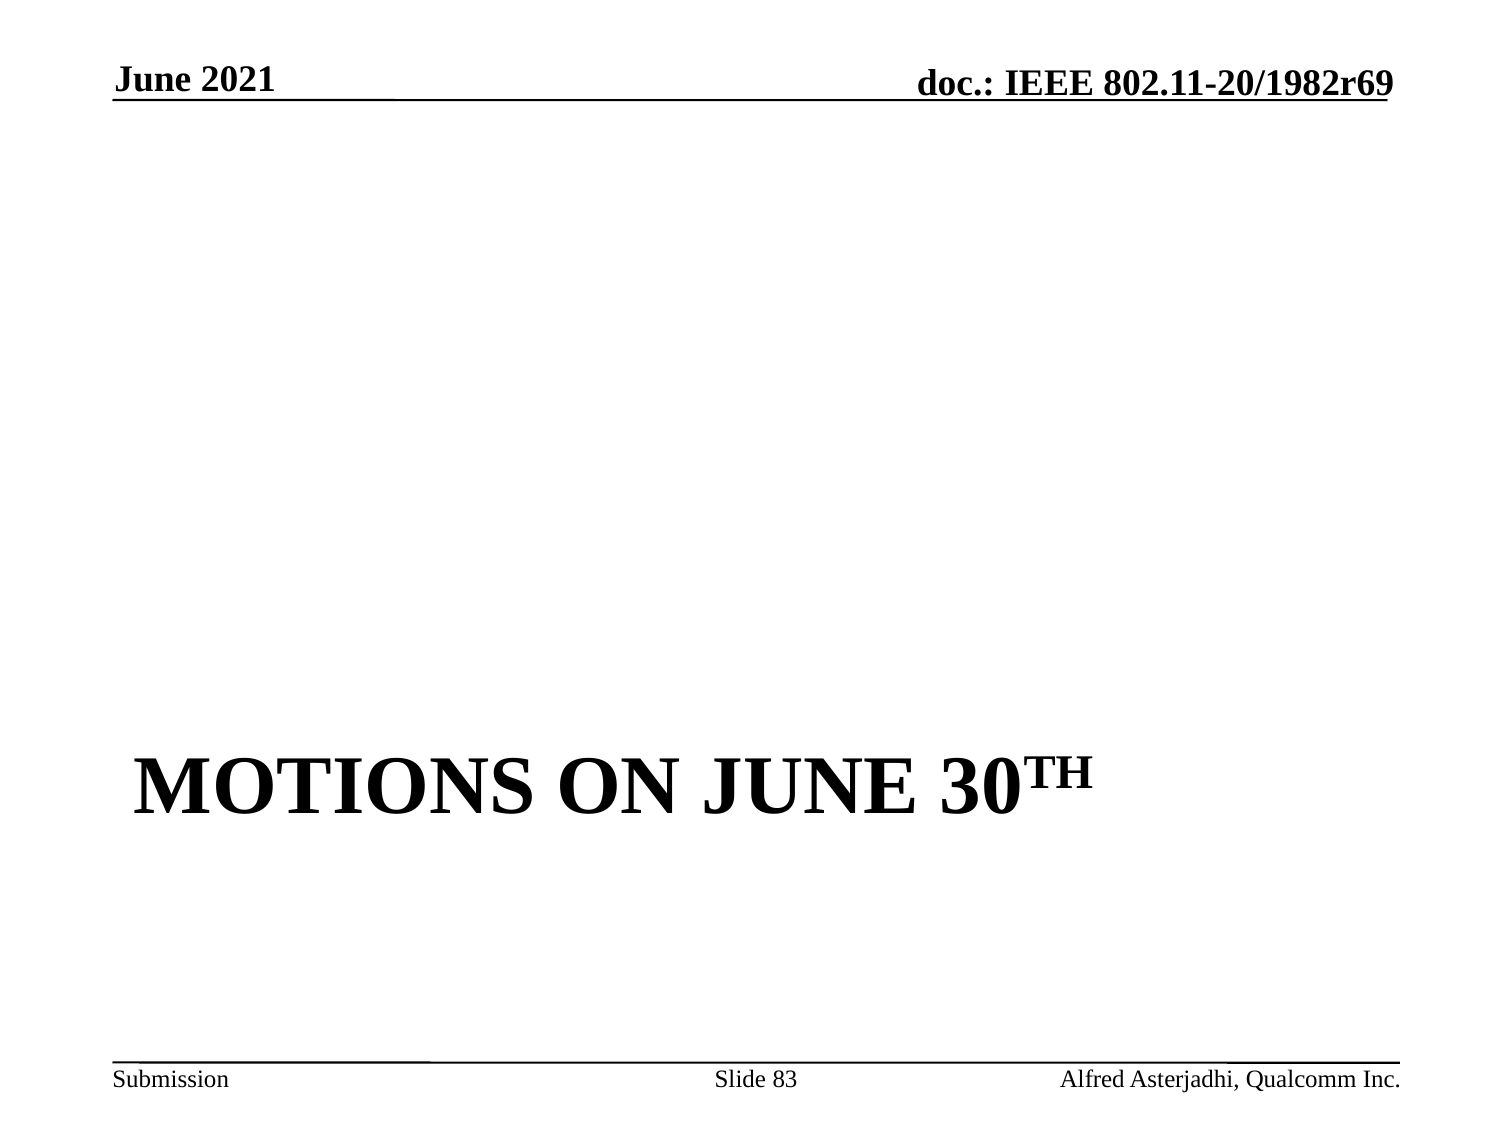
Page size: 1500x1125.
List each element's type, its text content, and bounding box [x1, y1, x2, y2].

title Motions on June 30th [118, 722, 1394, 947]
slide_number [114, 54, 423, 100]
footer Alfred Asterjadhi, Qualcomm Inc. [878, 1061, 1402, 1093]
slide_number Slide 83 [712, 1061, 800, 1123]
